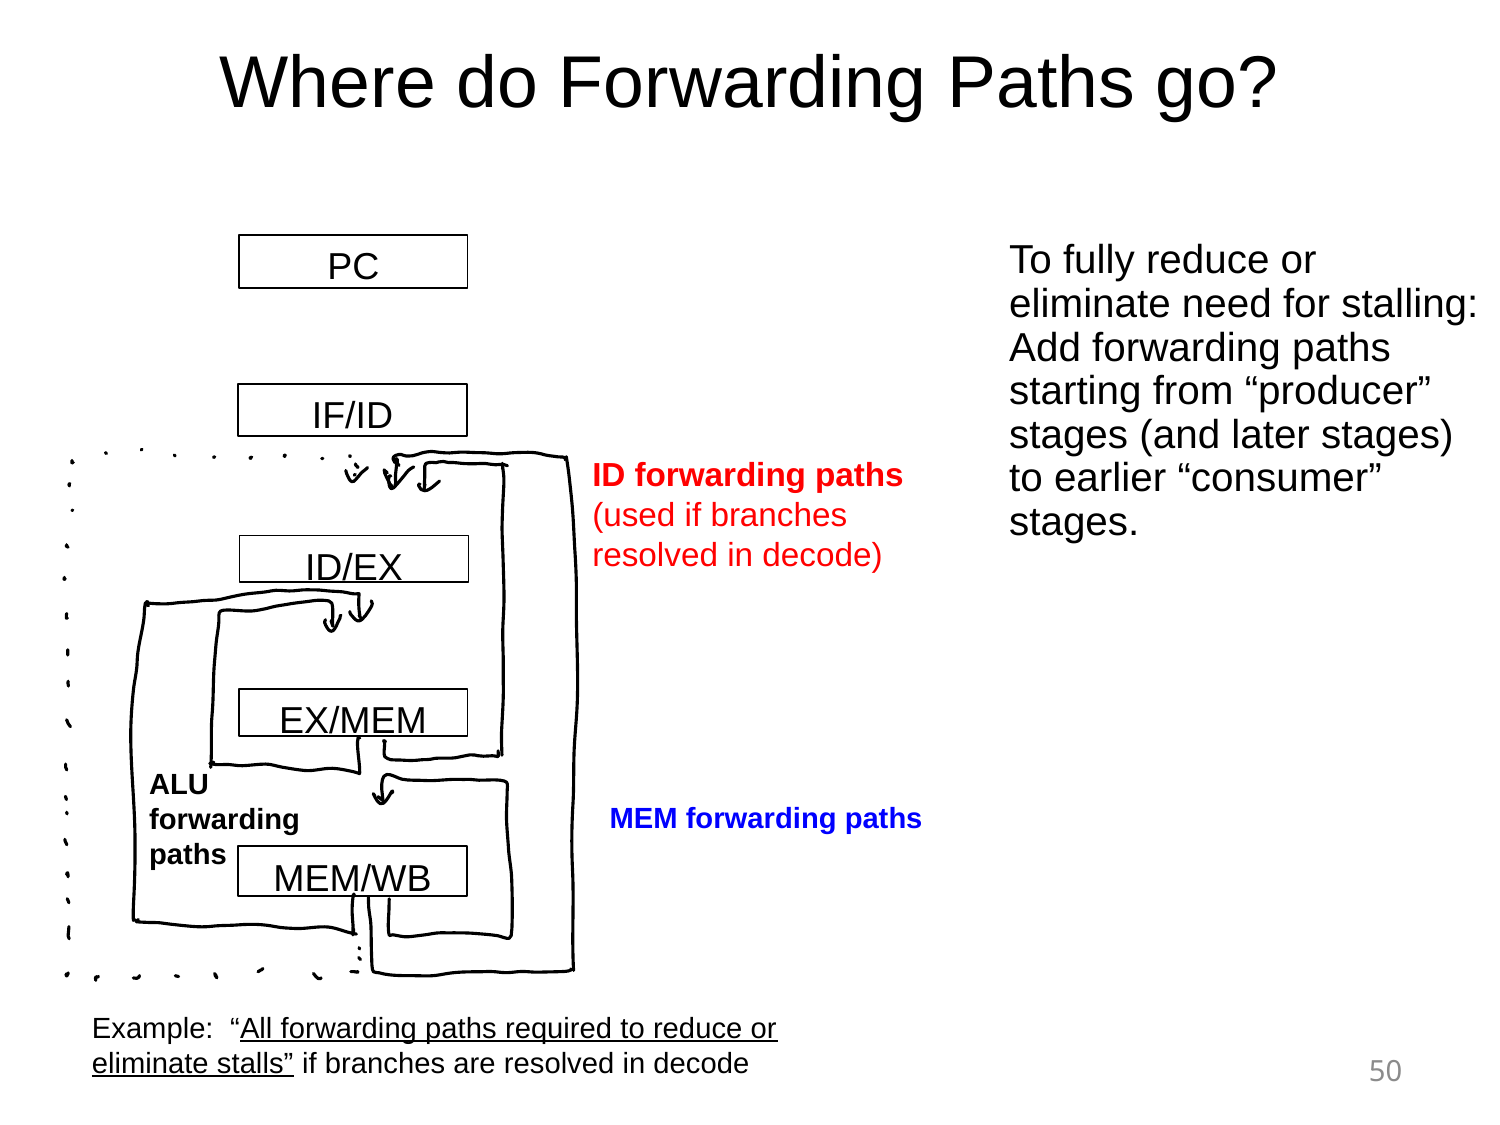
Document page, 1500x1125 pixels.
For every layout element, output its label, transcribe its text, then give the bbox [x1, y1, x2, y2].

text_box [368, 774, 572, 976]
text_box [392, 451, 567, 756]
text_box MEM/WB [238, 878, 388, 897]
text_box ALU forwarding paths [138, 758, 494, 878]
text_box [136, 894, 357, 935]
text_box [389, 466, 414, 489]
text_box [564, 458, 578, 971]
text_box EX/MEM [238, 688, 468, 737]
text_box [209, 600, 360, 774]
text_box ID forwarding paths (used if branches resolved in decode) [577, 446, 978, 581]
text_box PC [238, 234, 468, 289]
text_box MEM forwarding paths [594, 792, 954, 843]
text_box IF/ID [238, 384, 468, 437]
text_box [383, 740, 499, 761]
text_box [130, 589, 373, 921]
text_box ID/EX [239, 535, 469, 583]
list To fully reduce or eliminate need for stalling: Add forwarding paths starting from “producer” stages (and later stages) to earlier “consumer” stages. [939, 231, 1500, 659]
text_box [345, 463, 368, 482]
text_box [384, 469, 392, 487]
slide_number 50 [1074, 1042, 1425, 1103]
text_box [313, 973, 321, 979]
text_box Example: “All forwarding paths required to reduce or eliminate stalls” if branches are resolved in decode [77, 1001, 890, 1087]
title Where do Forwarding Paths go? [112, 0, 1388, 157]
